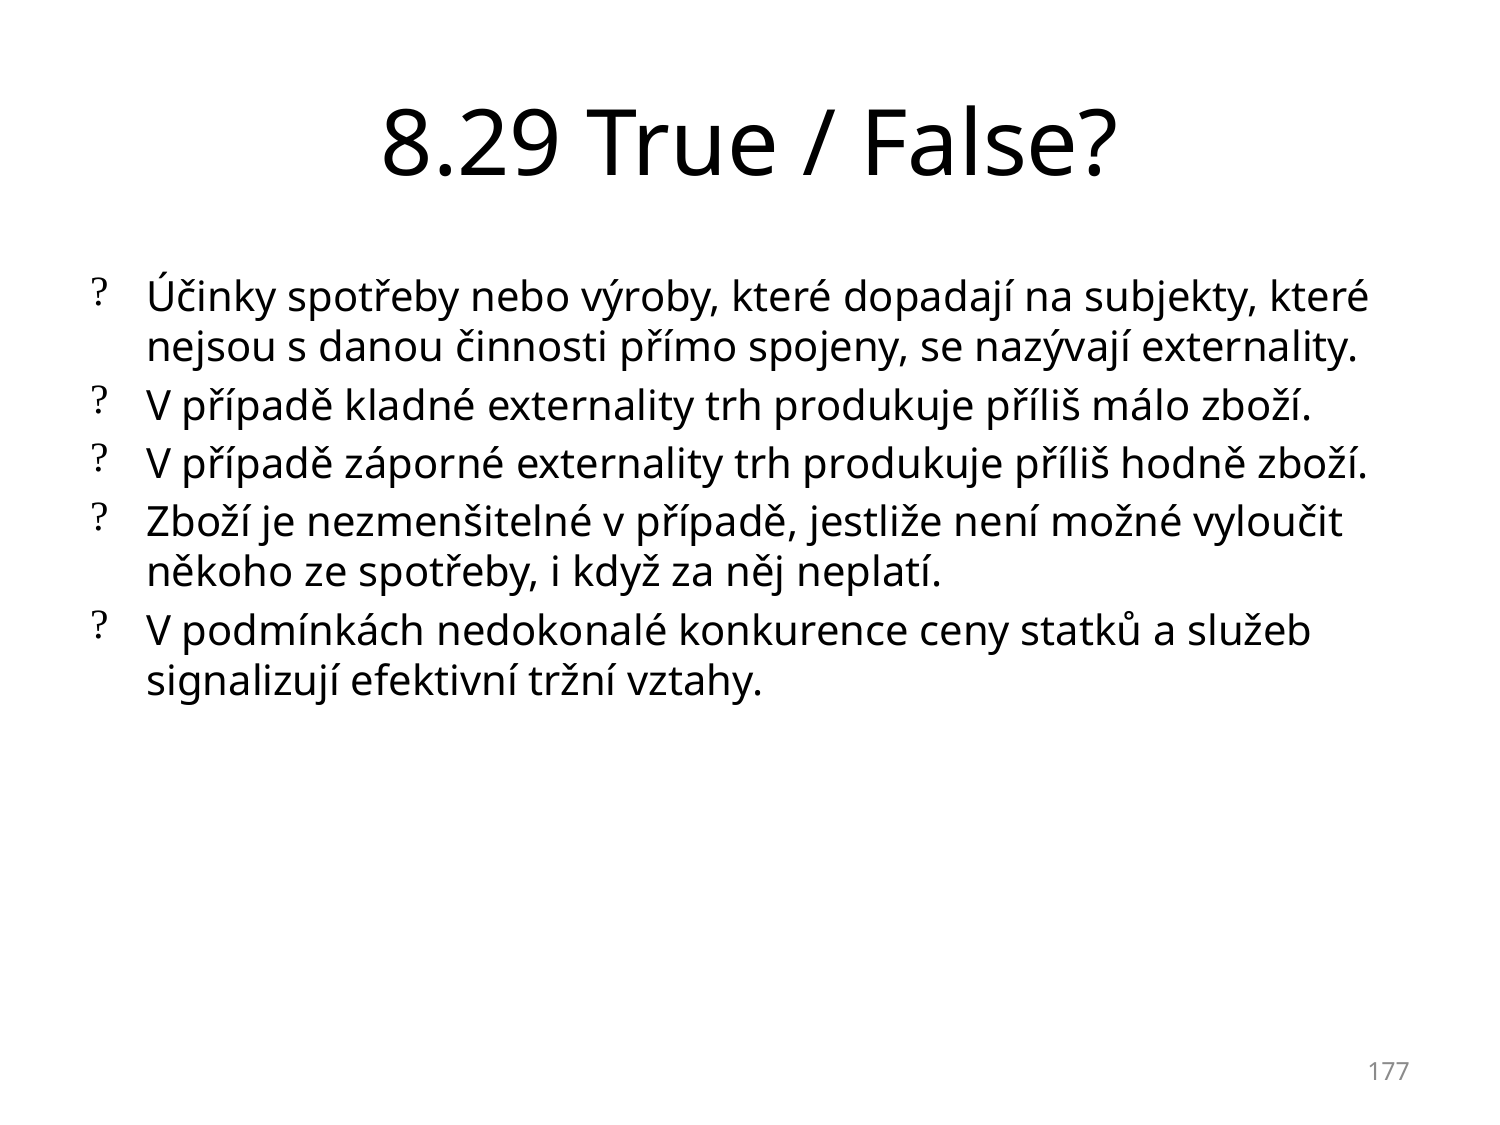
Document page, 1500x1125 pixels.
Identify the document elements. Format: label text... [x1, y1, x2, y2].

title 8.29 True / False? [75, 45, 1425, 233]
list Účinky spotřeby nebo výroby, které dopadají na subjekty, které nejsou s danou činnosti přímo spojeny, se nazývají externality. V případě kladné externality trh produkuje příliš málo zboží. V případě záporné externality trh produkuje příliš hodně zboží. Zboží je nezmenšitelné v případě, jestliže není možné vyloučit někoho ze spotřeby, i když za něj neplatí. V podmínkách nedokonalé konkurence ceny statků a služeb signalizují efektivní tržní vztahy. [75, 262, 1425, 1005]
slide_number 177 [1074, 1042, 1425, 1103]
